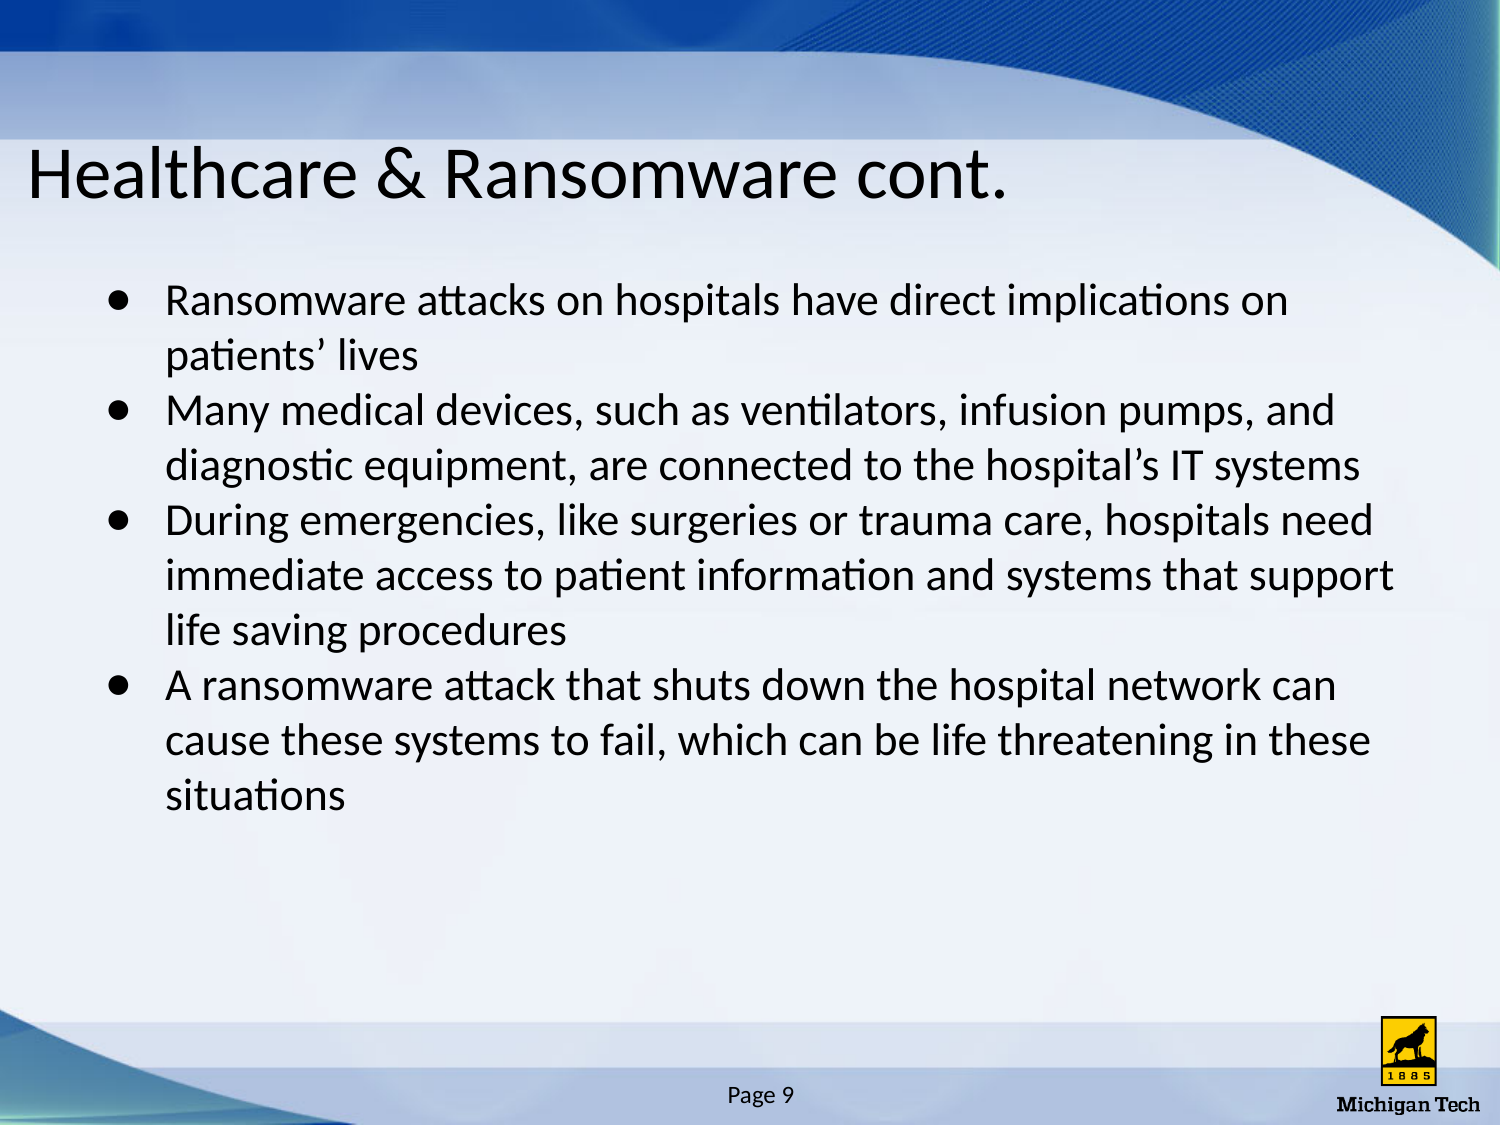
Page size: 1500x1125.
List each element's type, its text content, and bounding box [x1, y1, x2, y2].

title Healthcare & Ransomware cont. [12, 75, 1263, 263]
picture [0, 0, 1500, 1125]
list Ransomware attacks on hospitals have direct implications on patients’ lives Many medical devices, such as ventilators, infusion pumps, and diagnostic equipment, are connected to the hospital’s IT systems During emergencies, like surgeries or trauma care, hospitals need immediate access to patient information and systems that support life saving procedures A ransomware attack that shuts down the hospital network can cause these systems to fail, which can be life threatening in these situations [75, 262, 1425, 1063]
